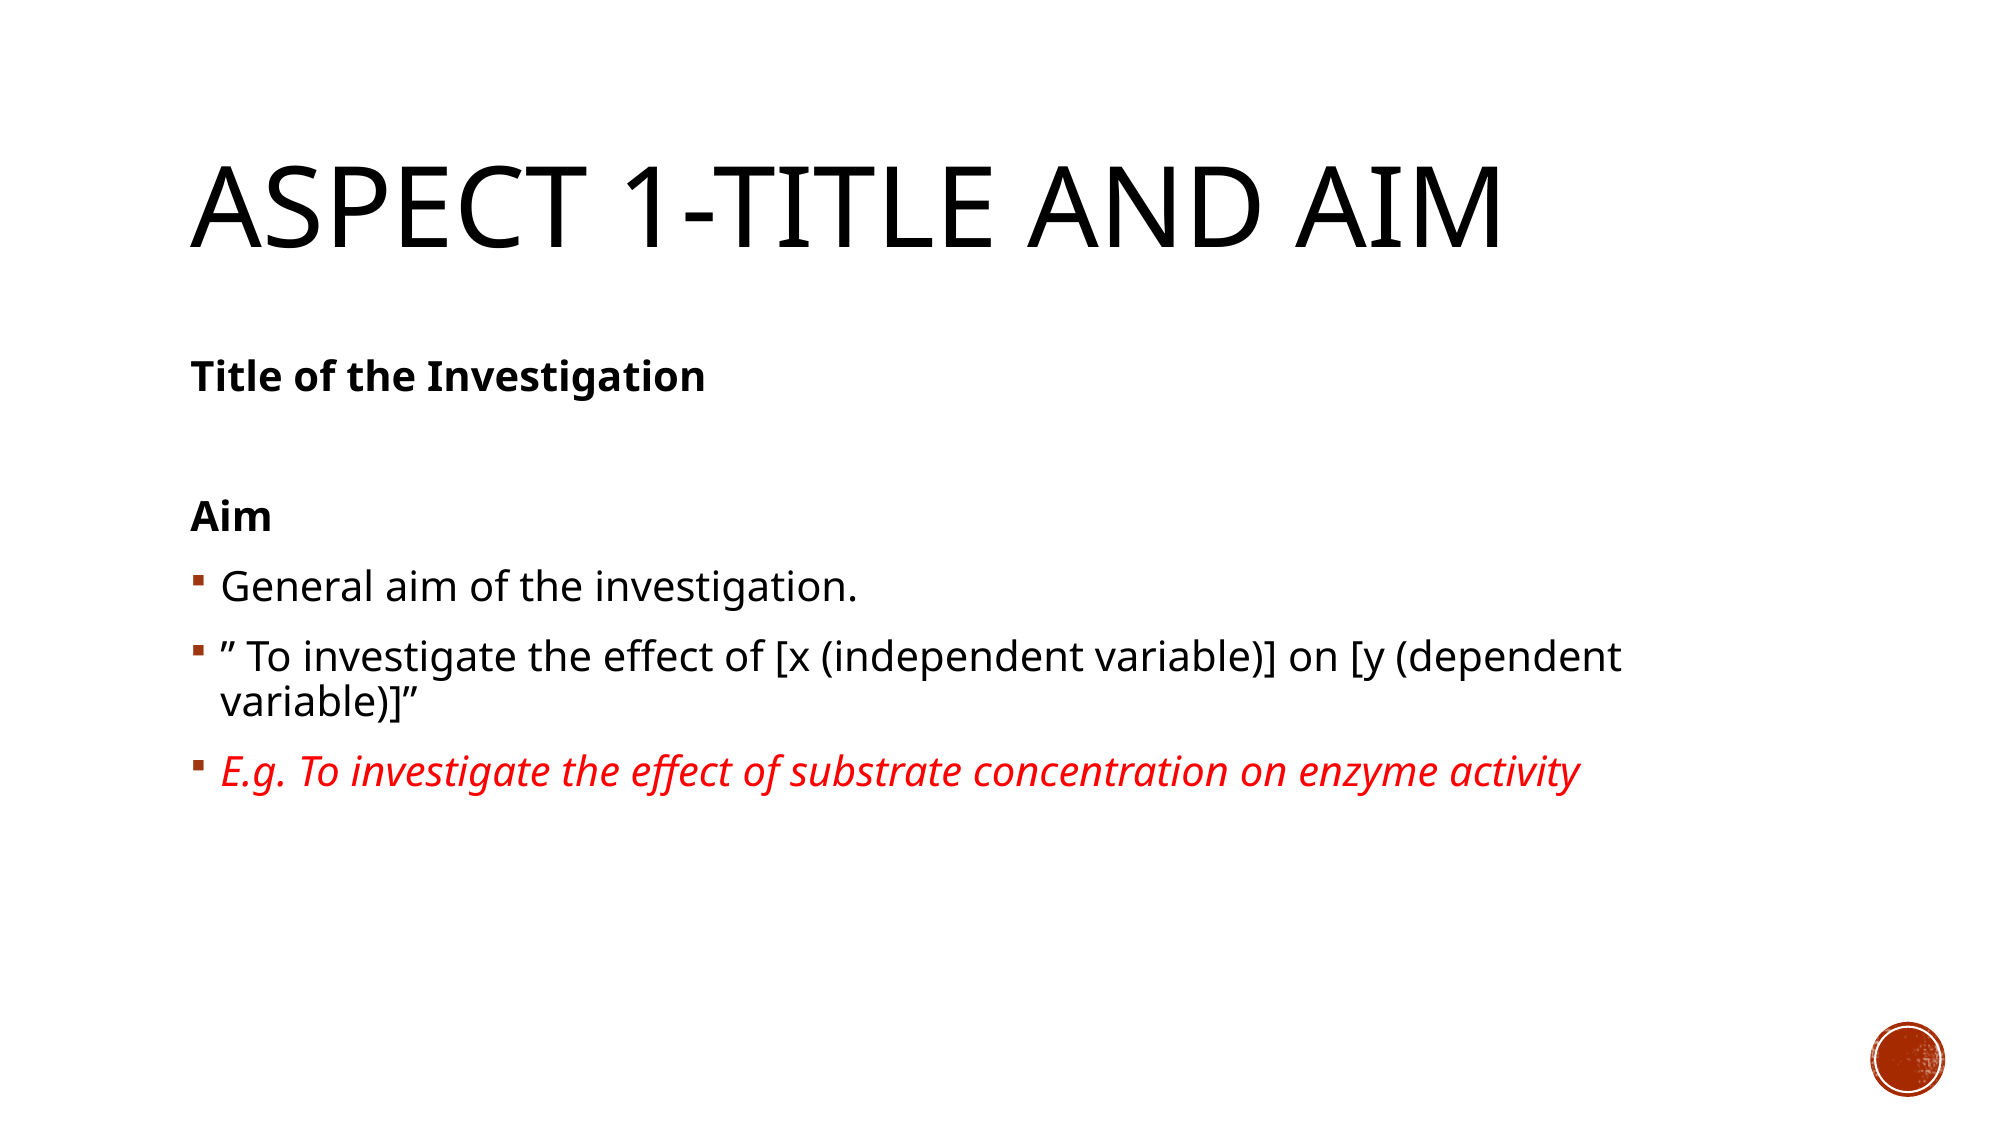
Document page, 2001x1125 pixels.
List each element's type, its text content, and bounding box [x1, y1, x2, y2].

list Title of the Investigation Aim General aim of the investigation. ” To investigate the effect of [x (independent variable)] on [y (dependent variable)]” E.g. To investigate the effect of substrate concentration on enzyme activity [175, 348, 1826, 1013]
title Aspect 1-title and aim [175, 79, 1826, 344]
